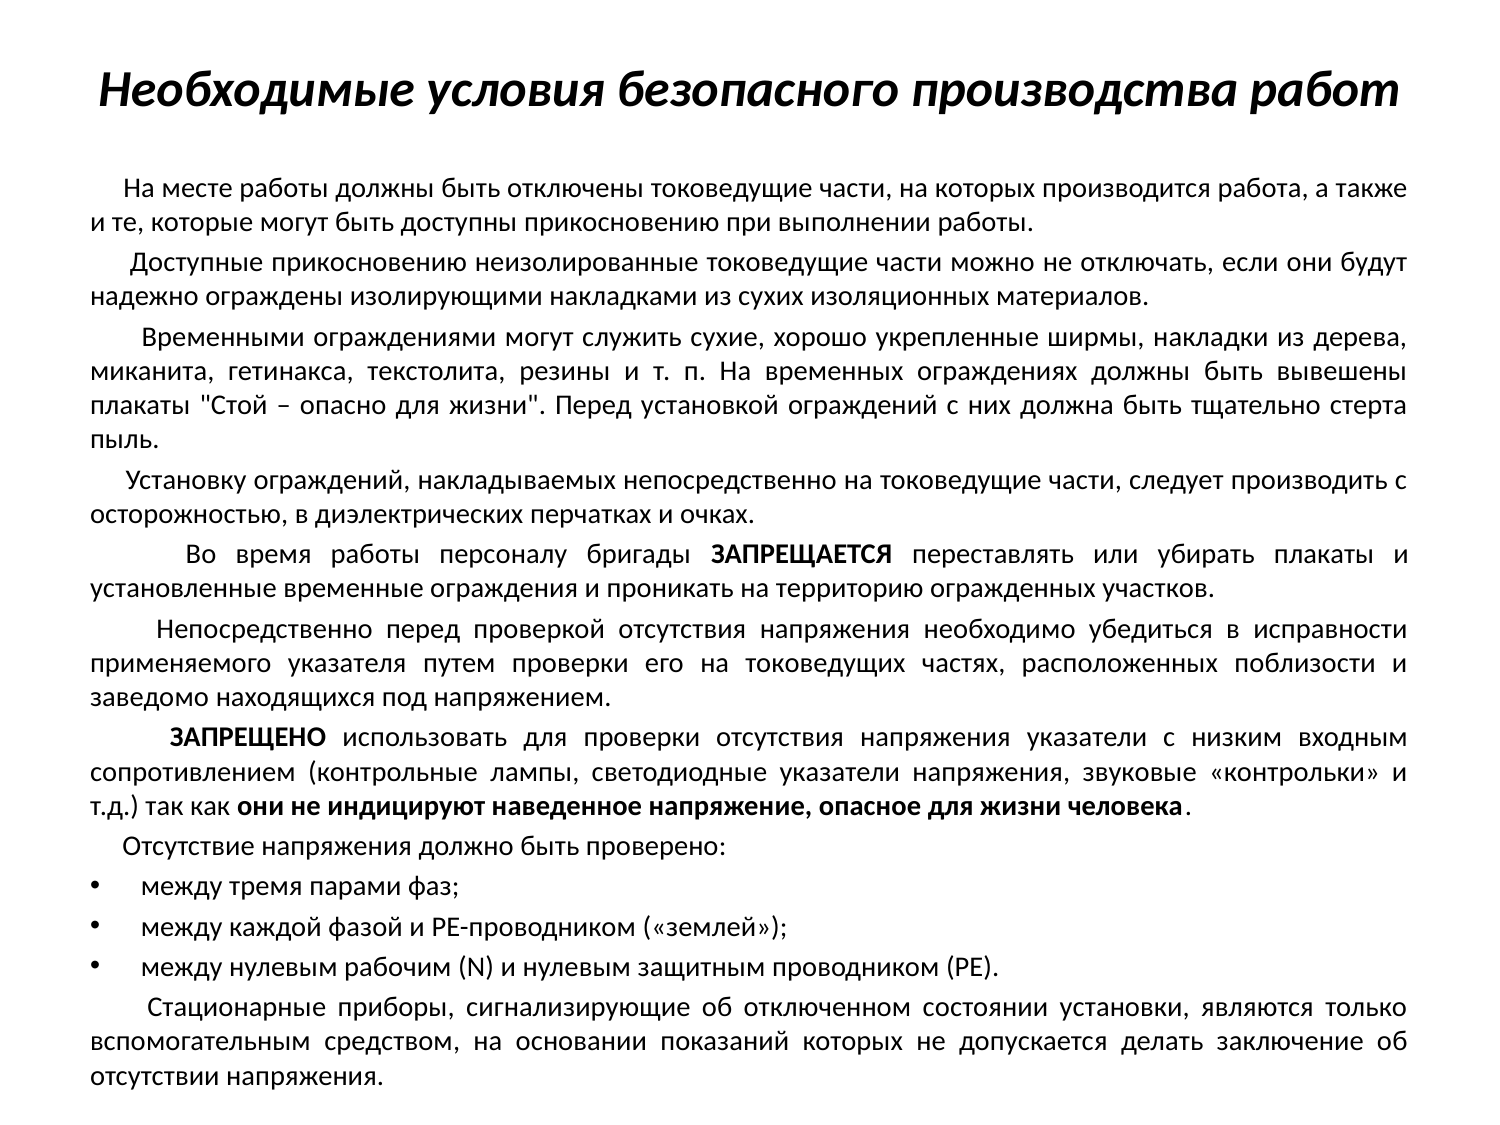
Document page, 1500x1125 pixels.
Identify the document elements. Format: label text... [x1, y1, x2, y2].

title Необходимые условия безопасного производства работ [75, 21, 1425, 149]
list На месте работы должны быть отключены токоведущие части, на которых производится работа, а также и те, которые могут быть доступны прикосновению при выполнении работы. Доступные прикосновению неизолированные токоведущие части можно не отключать, если они будут надежно ограждены изолирующими накладками из сухих изоляционных материалов. Временными ограждениями могут служить сухие, хорошо укрепленные ширмы, накладки из дерева, миканита, гетинакса, текстолита, резины и т. п. На временных ограждениях должны быть вывешены плакаты "Стой – опасно для жизни". Перед установкой ограждений с них должна быть тщательно стерта пыль. Установку ограждений, накладываемых непосредственно на токоведущие части, следует производить с осторожностью, в диэлектрических перчатках и очках. Во время работы персоналу бригады ЗАПРЕЩАЕТСЯ переставлять или убирать плакаты и установленные временные ограждения и проникать на территорию огражденных участков. Непосредственно перед проверкой отсутствия напряжения необходимо убедиться в исправности применяемого указателя путем проверки его на токоведущих частях, расположенных поблизости и заведомо находящихся под напряжением. ЗАПРЕЩЕНО использовать для проверки отсутствия напряжения указатели с низким входным сопротивлением (контрольные лампы, светодиодные указатели напряжения, звуковые «контрольки» и т.д.) так как они не индицируют наведенное напряжение, опасное для жизни человека. Отсутствие напряжения должно быть проверено: между тремя парами фаз; между каждой фазой и PE-проводником («землей»); между нулевым рабочим (N) и нулевым защитным проводником (PE). Стационарные приборы, сигнализирующие об отключенном состоянии установки, являются только вспомогательным средством, на основании показаний которых не допускается делать заключение об отсутствии напряжения. [75, 160, 1425, 1118]
